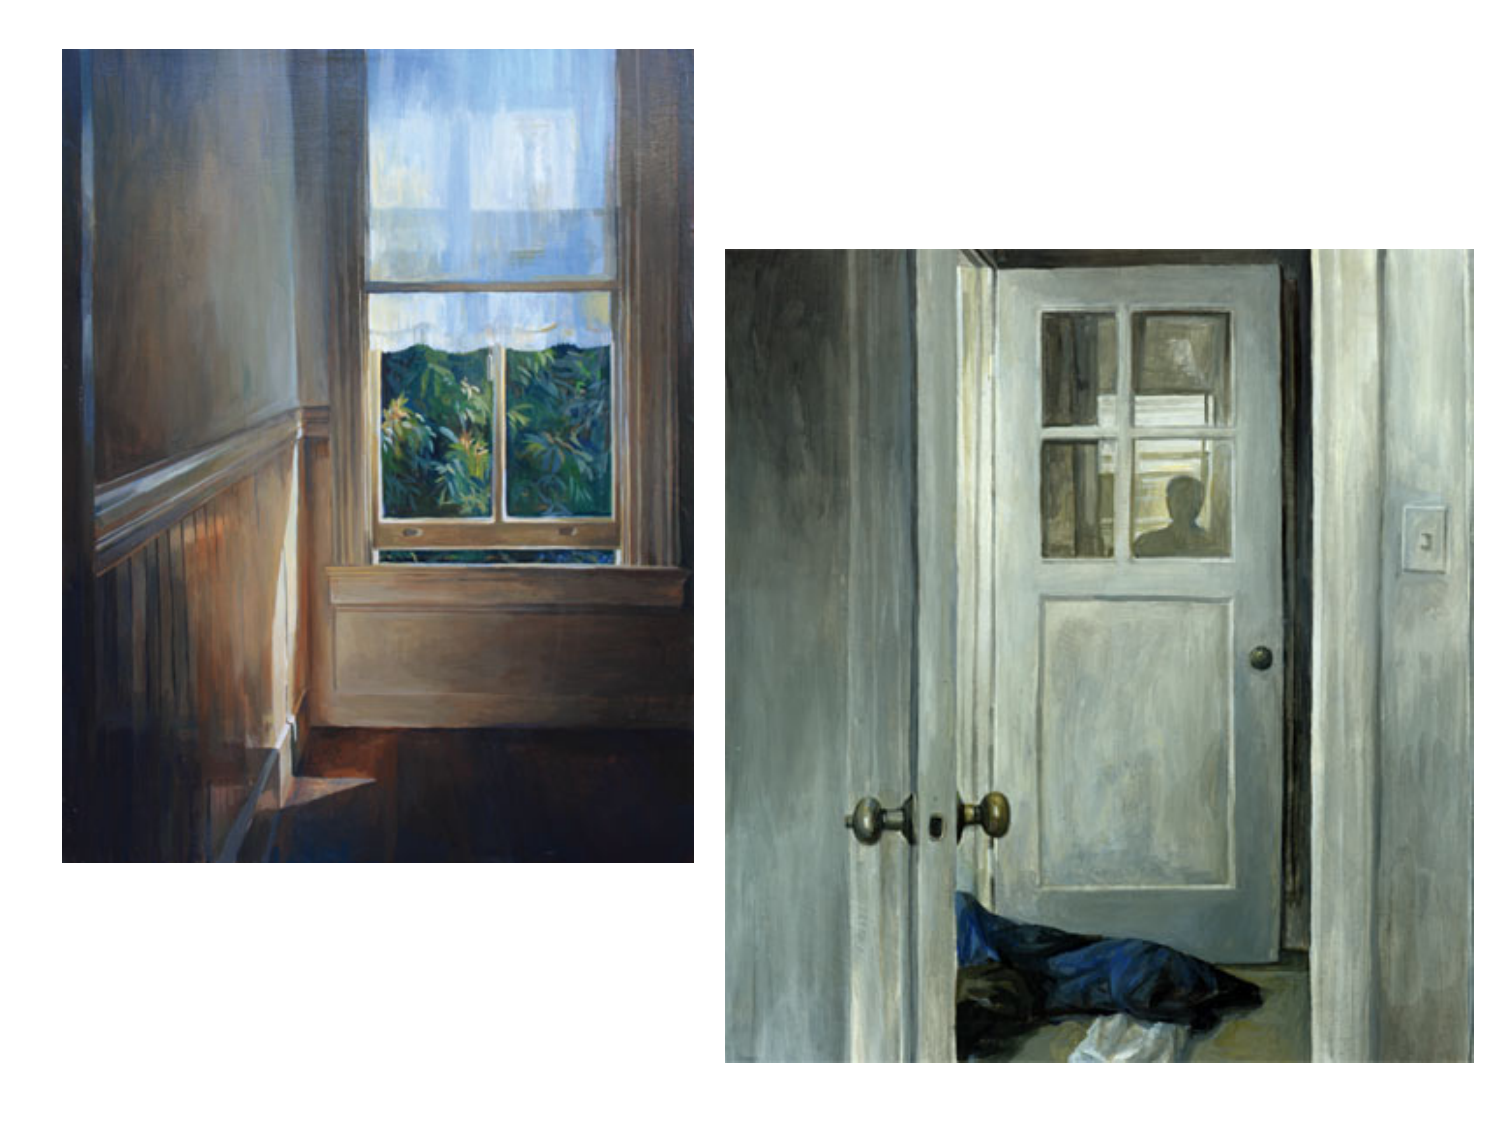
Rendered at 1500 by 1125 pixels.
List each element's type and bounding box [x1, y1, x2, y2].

picture [62, 49, 694, 863]
picture [724, 249, 1474, 1063]
